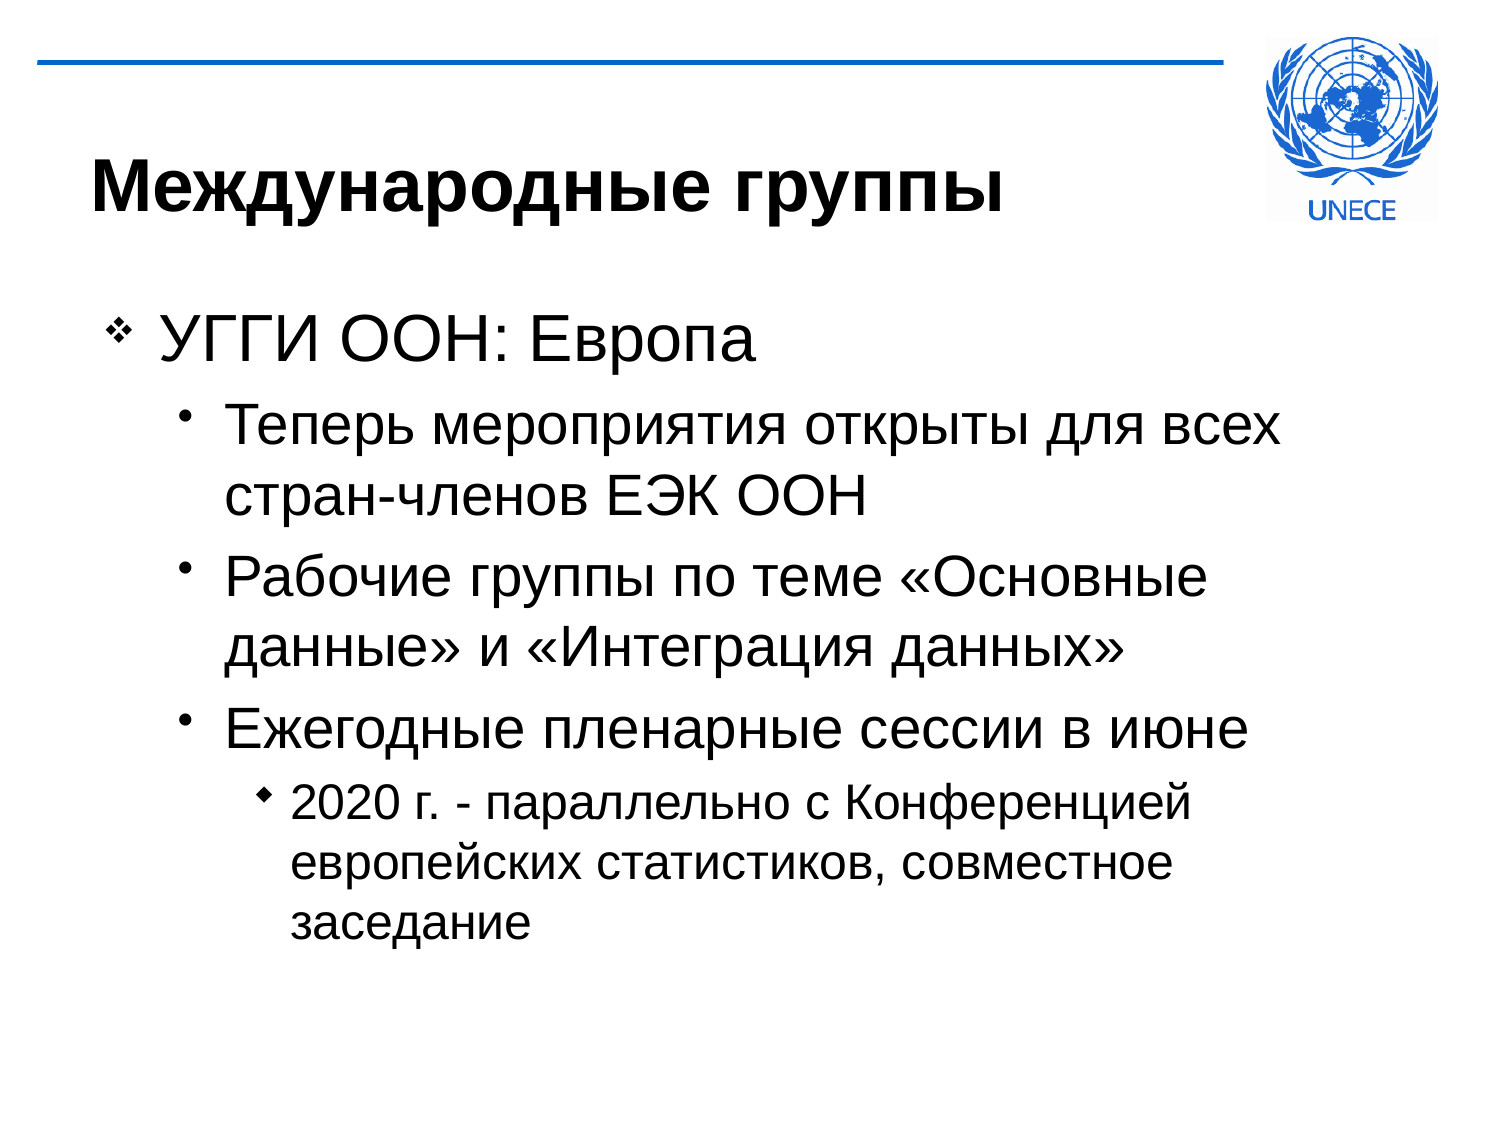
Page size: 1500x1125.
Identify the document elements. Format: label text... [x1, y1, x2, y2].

list УГГИ ООН: Европа Теперь мероприятия открыты для всех стран-членов ЕЭК ООН Рабочие группы по теме «Основные данные» и «Интеграция данных» Ежегодные пленарные сессии в июне 2020 г. - параллельно с Конференцией европейских статистиков, совместное заседание [87, 287, 1388, 1000]
title Международные группы [75, 99, 1238, 263]
picture [1266, 37, 1438, 221]
